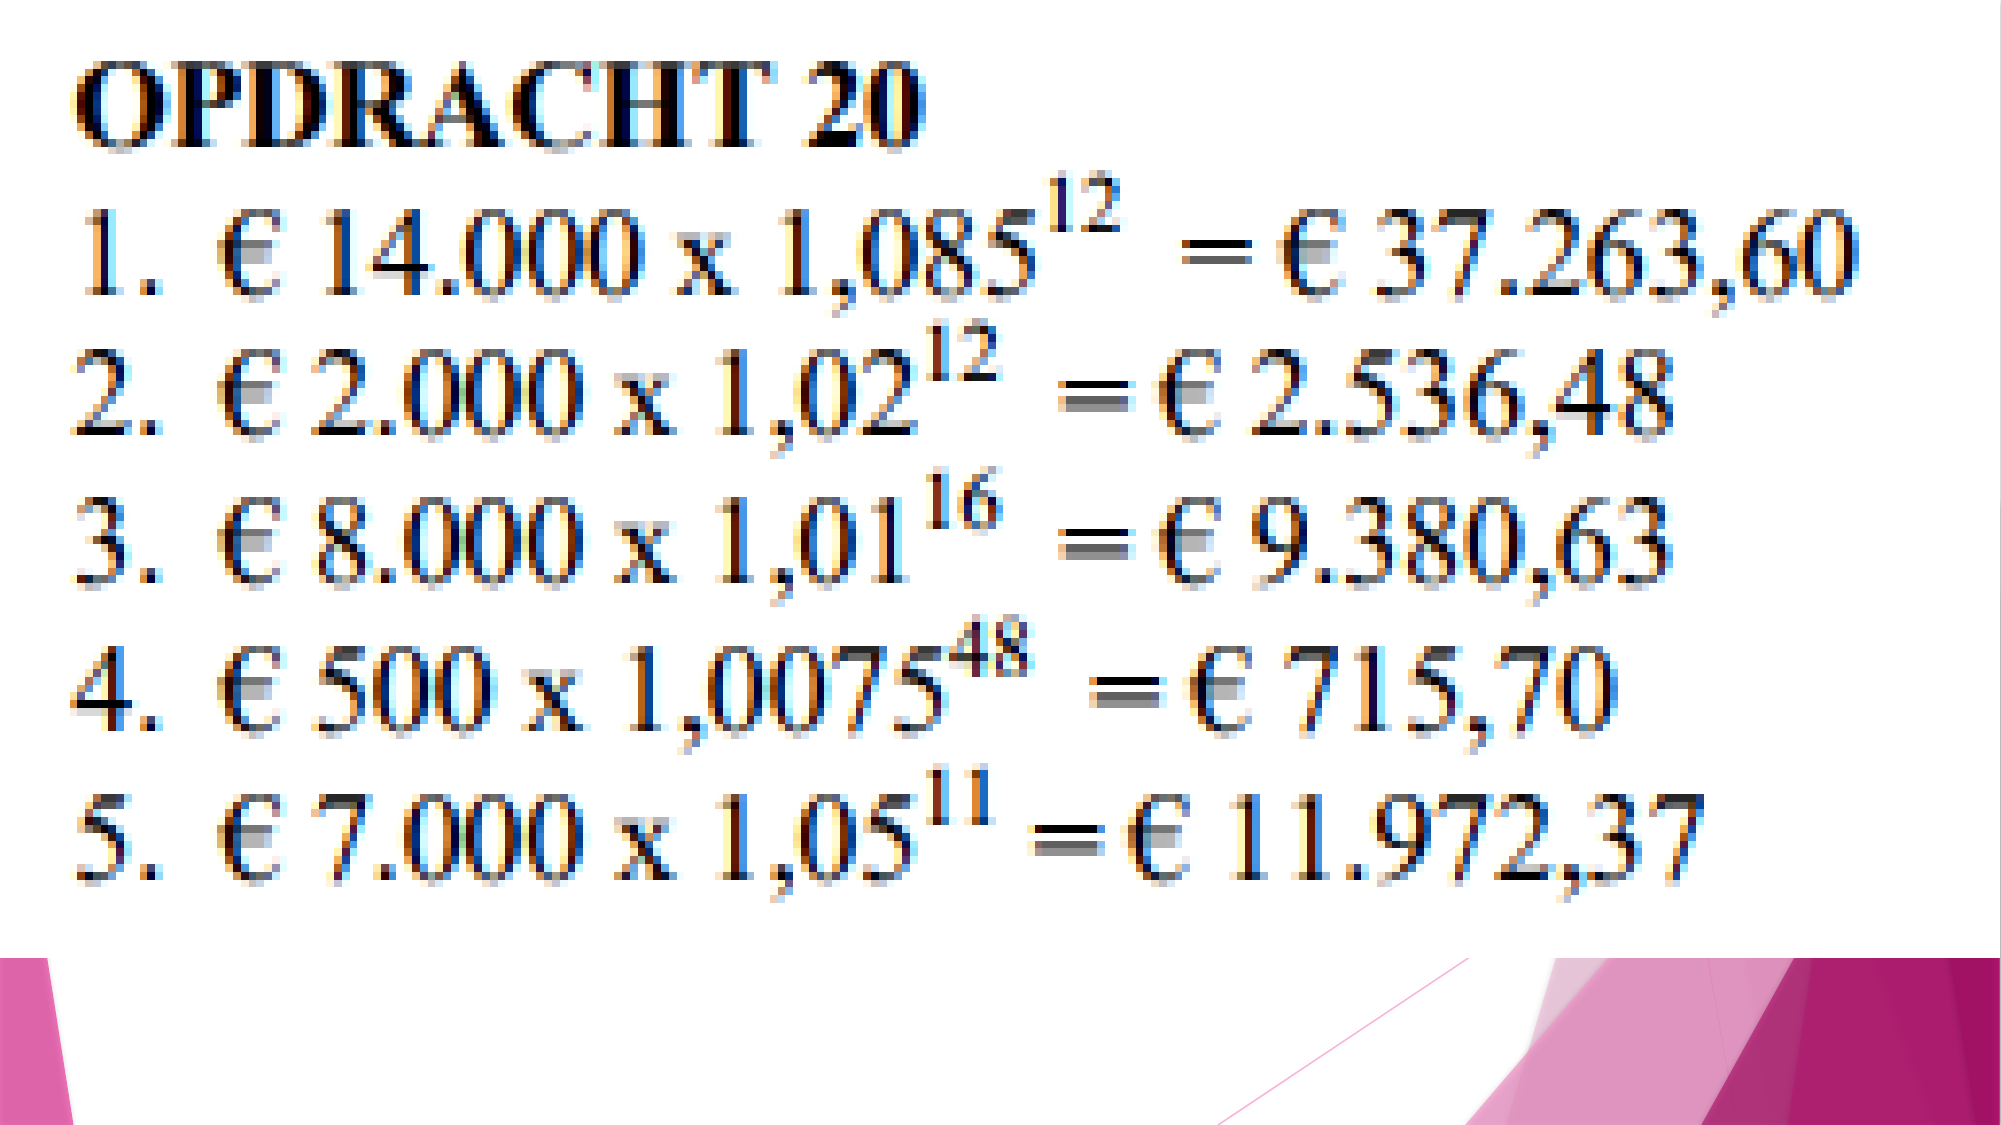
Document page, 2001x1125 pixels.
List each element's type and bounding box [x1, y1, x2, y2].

picture [0, 0, 2000, 958]
